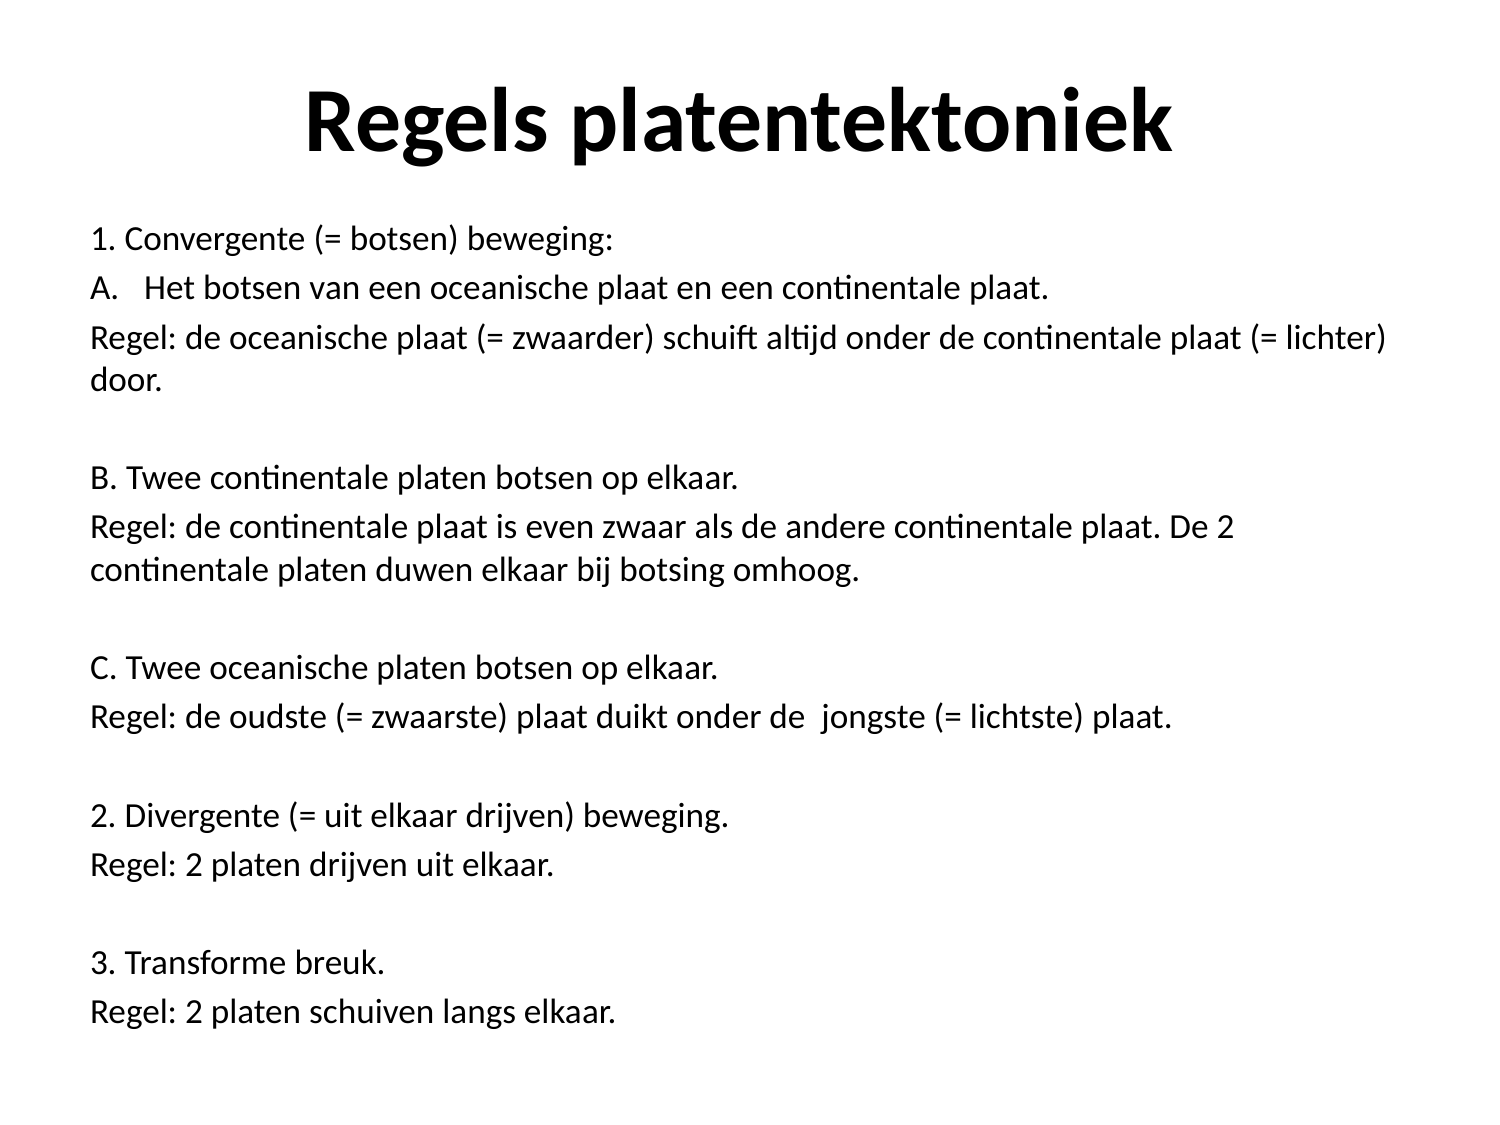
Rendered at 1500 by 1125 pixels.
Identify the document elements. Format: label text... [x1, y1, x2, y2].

title Regels platentektoniek [75, 45, 1425, 185]
list 1. Convergente (= botsen) beweging: Het botsen van een oceanische plaat en een continentale plaat. Regel: de oceanische plaat (= zwaarder) schuift altijd onder de continentale plaat (= lichter) door. B. Twee continentale platen botsen op elkaar. Regel: de continentale plaat is even zwaar als de andere continentale plaat. De 2 continentale platen duwen elkaar bij botsing omhoog. C. Twee oceanische platen botsen op elkaar. Regel: de oudste (= zwaarste) plaat duikt onder de jongste (= lichtste) plaat. 2. Divergente (= uit elkaar drijven) beweging. Regel: 2 platen drijven uit elkaar. 3. Transforme breuk. Regel: 2 platen schuiven langs elkaar. [75, 208, 1425, 1047]
